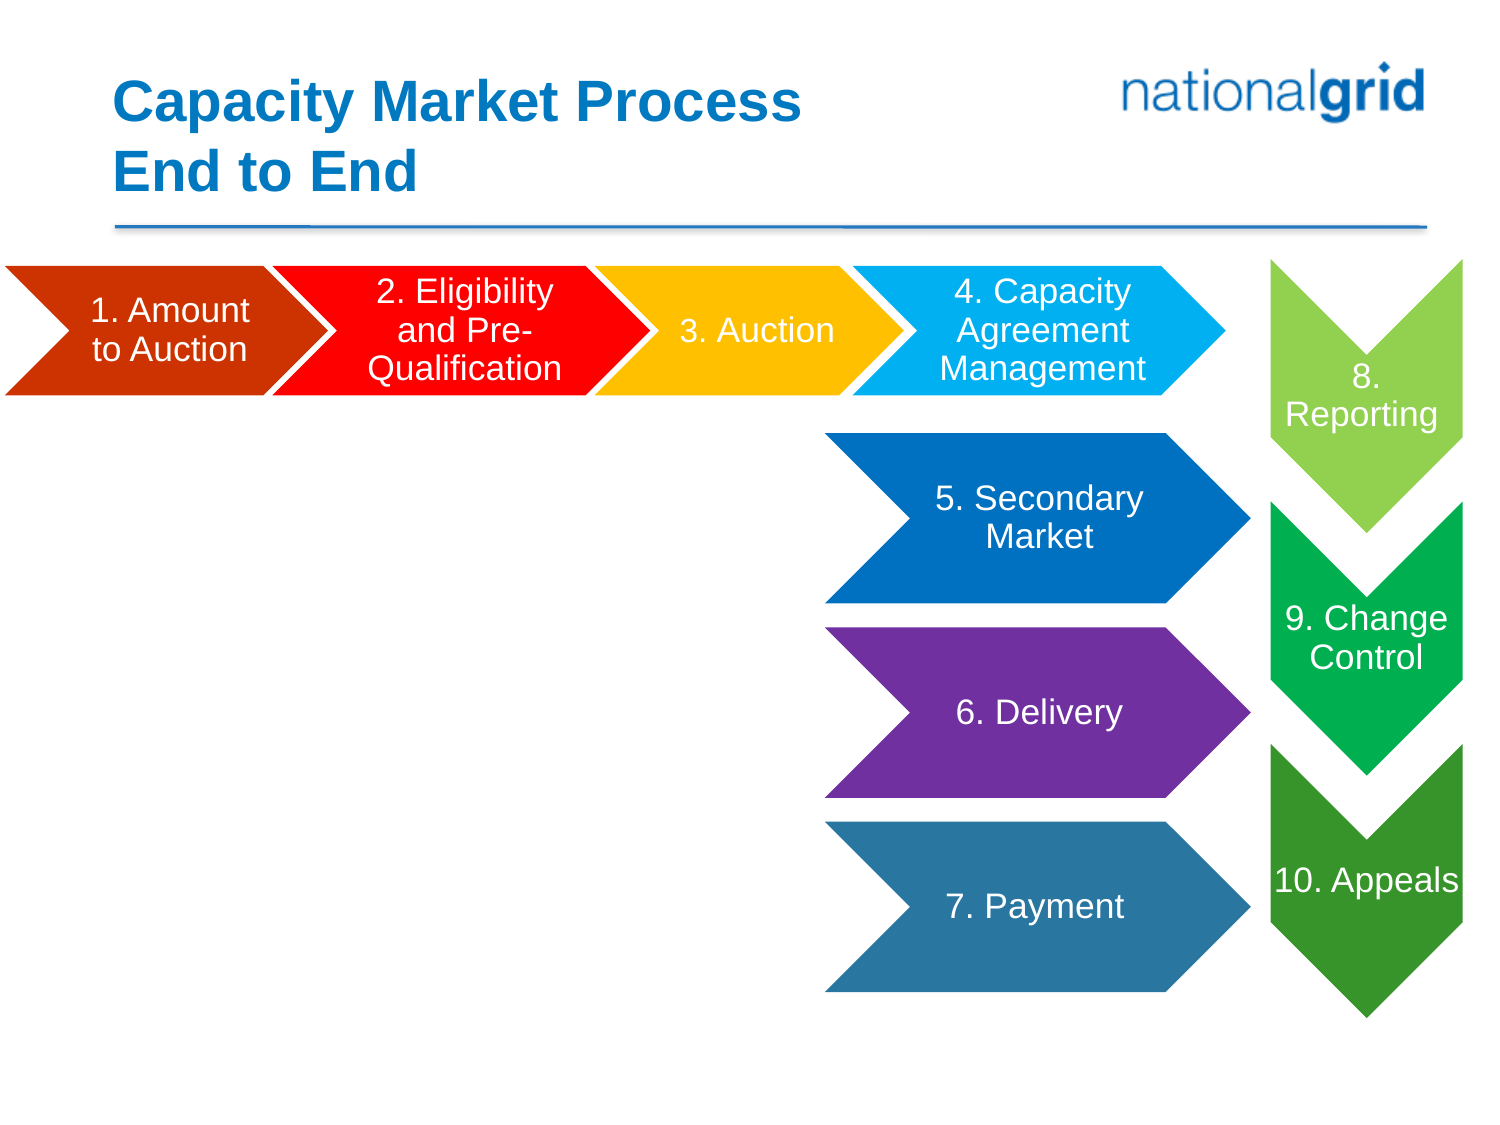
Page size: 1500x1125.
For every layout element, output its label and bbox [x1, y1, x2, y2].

picture [1091, 43, 1449, 173]
text_box [575, 432, 1266, 993]
text_box [1270, 258, 1500, 1019]
text_box [0, 79, 1246, 582]
